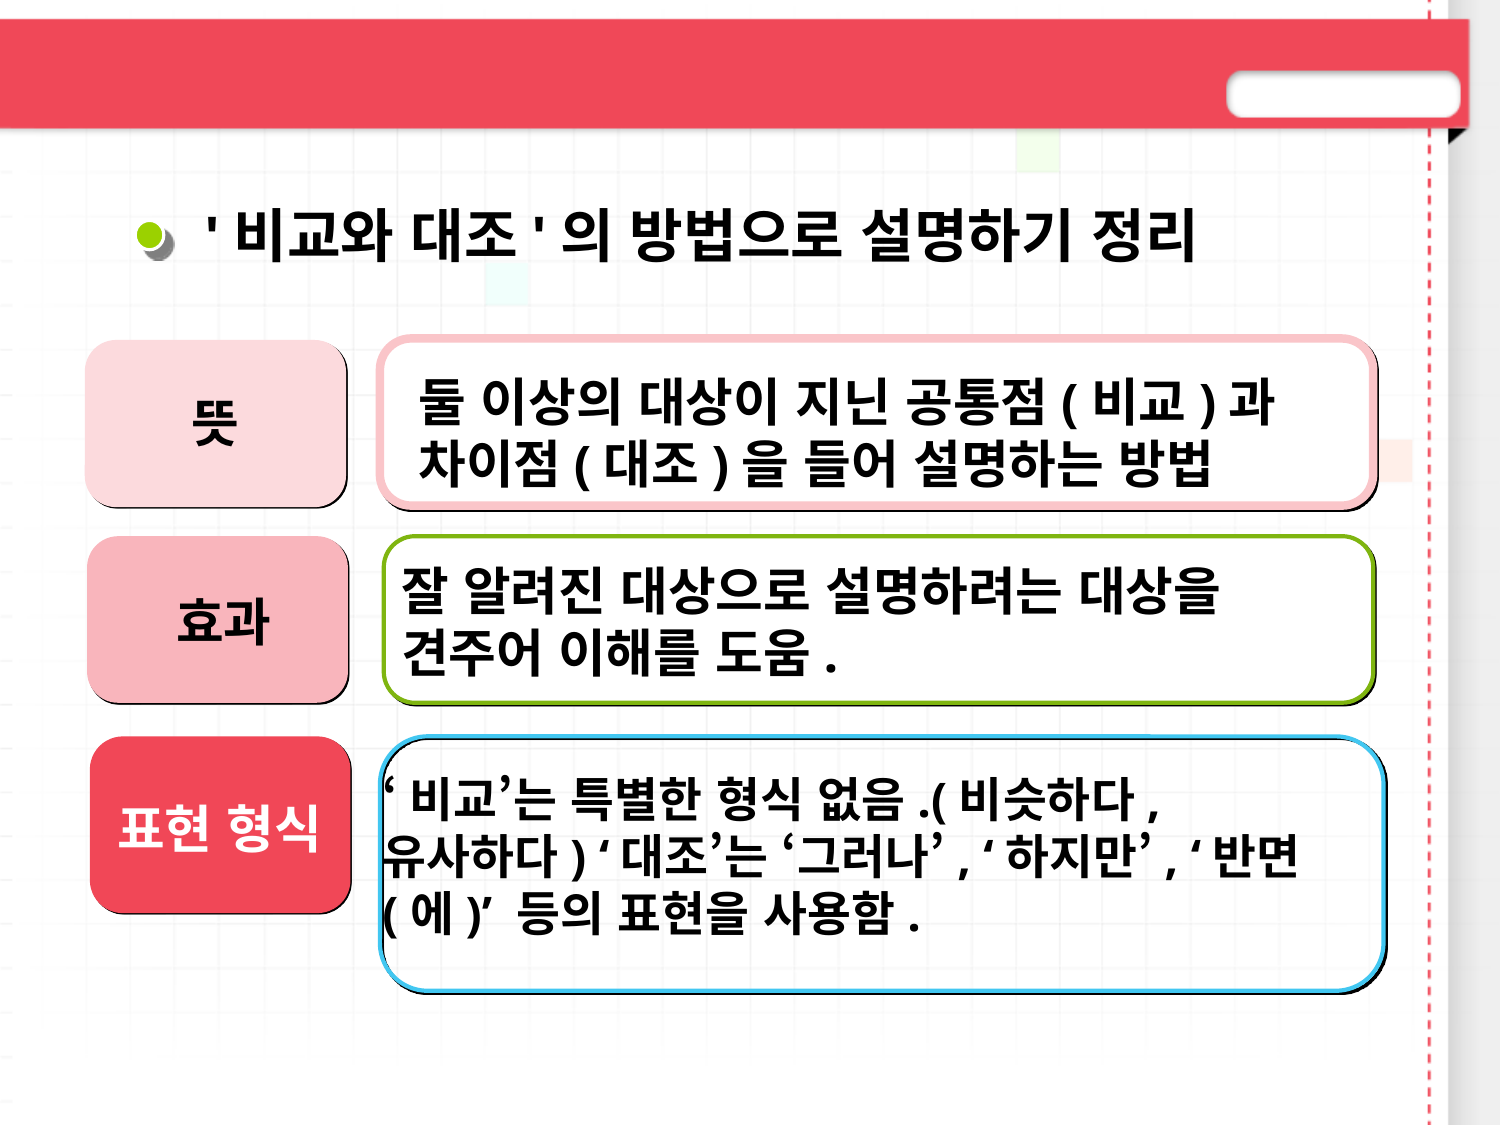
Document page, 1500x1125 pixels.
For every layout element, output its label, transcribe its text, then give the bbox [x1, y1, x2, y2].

text_box 효과 [110, 559, 337, 682]
text_box ‘비교’는 특별한 형식 없음.(비슷하다, 유사하다) ‘대조’는 ‘그러나’, ‘하지만’, ‘반면(에)’ 등의 표현을 사용함. [367, 748, 1367, 962]
text_box [381, 534, 1376, 705]
text_box 표현 형식 [78, 760, 361, 896]
text_box 둘 이상의 대상이 지닌 공통점(비교)과 차이점(대조)을 들어 설명하는 방법 [404, 361, 1327, 452]
text_box 잘 알려진 대상으로 설명하려는 대상을 견주어 이해를 도움. [386, 559, 1374, 682]
text_box [89, 734, 352, 760]
picture [0, 75, 1500, 1125]
text_box [82, 337, 349, 510]
text_box '비교와 대조'의 방법으로 설명하기 정리 [191, 191, 1304, 269]
text_box [0, 0, 1500, 75]
text_box [84, 534, 351, 705]
text_box [377, 336, 1376, 508]
text_box [91, 896, 349, 916]
text_box [381, 734, 1386, 993]
text_box 뜻 [88, 397, 343, 447]
text_box [135, 220, 164, 250]
